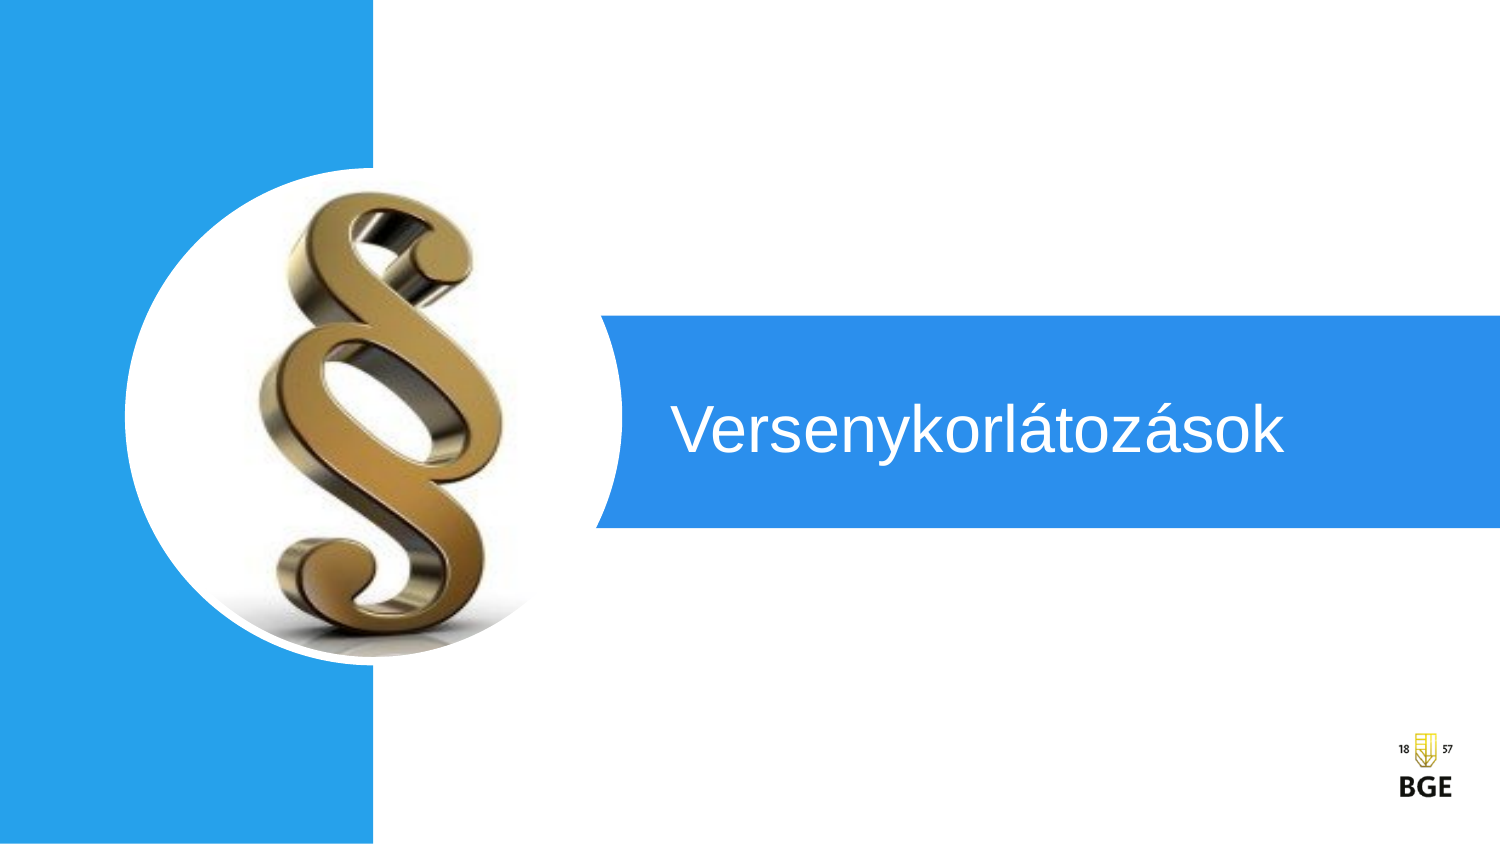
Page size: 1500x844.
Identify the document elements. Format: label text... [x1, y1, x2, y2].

picture [1388, 727, 1460, 803]
picture [128, 171, 619, 662]
list Versenykorlátozások [655, 357, 1500, 493]
